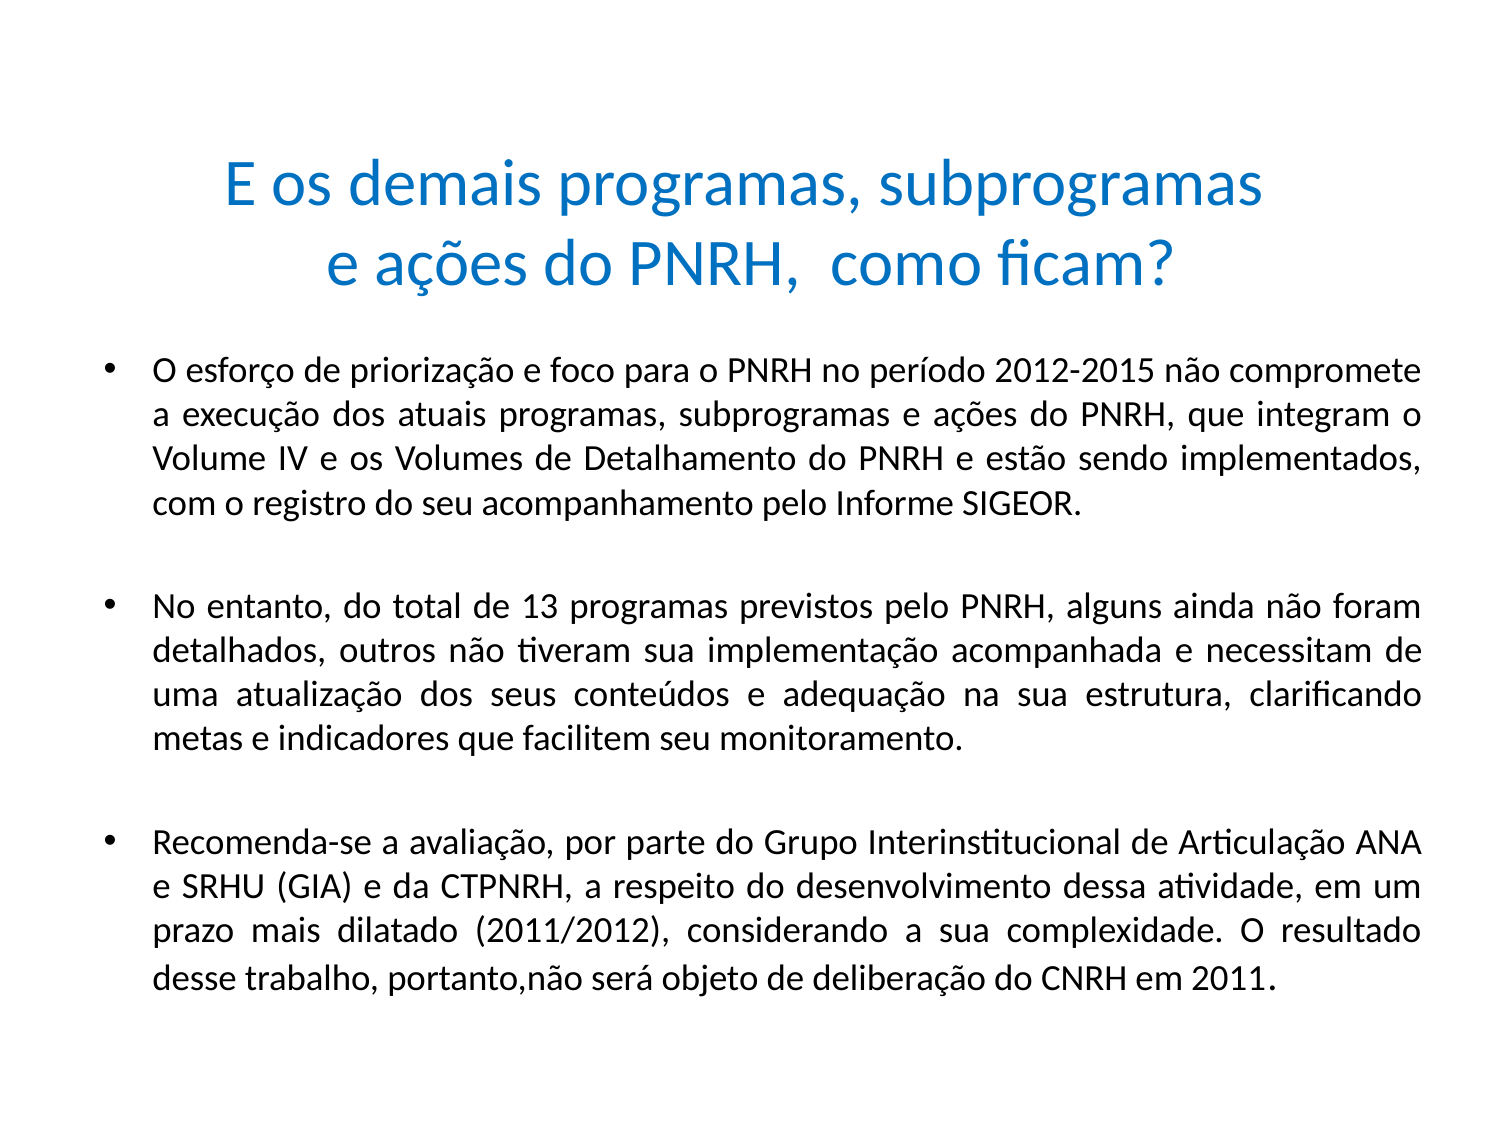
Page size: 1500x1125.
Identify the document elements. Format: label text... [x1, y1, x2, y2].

list O esforço de priorização e foco para o PNRH no período 2012-2015 não compromete a execução dos atuais programas, subprogramas e ações do PNRH, que integram o Volume IV e os Volumes de Detalhamento do PNRH e estão sendo implementados, com o registro do seu acompanhamento pelo Informe SIGEOR. No entanto, do total de 13 programas previstos pelo PNRH, alguns ainda não foram detalhados, outros não tiveram sua implementação acompanhada e necessitam de uma atualização dos seus conteúdos e adequação na sua estrutura, clarificando metas e indicadores que facilitem seu monitoramento. Recomenda-se a avaliação, por parte do Grupo Interinstitucional de Articulação ANA e SRHU (GIA) e da CTPNRH, a respeito do desenvolvimento dessa atividade, em um prazo mais dilatado (2011/2012), considerando a sua complexidade. O resultado desse trabalho, portanto,não será objeto de deliberação do CNRH em 2011. [88, 338, 1439, 1081]
title E os demais programas, subprogramas e ações do PNRH, como ficam? [76, 125, 1427, 313]
